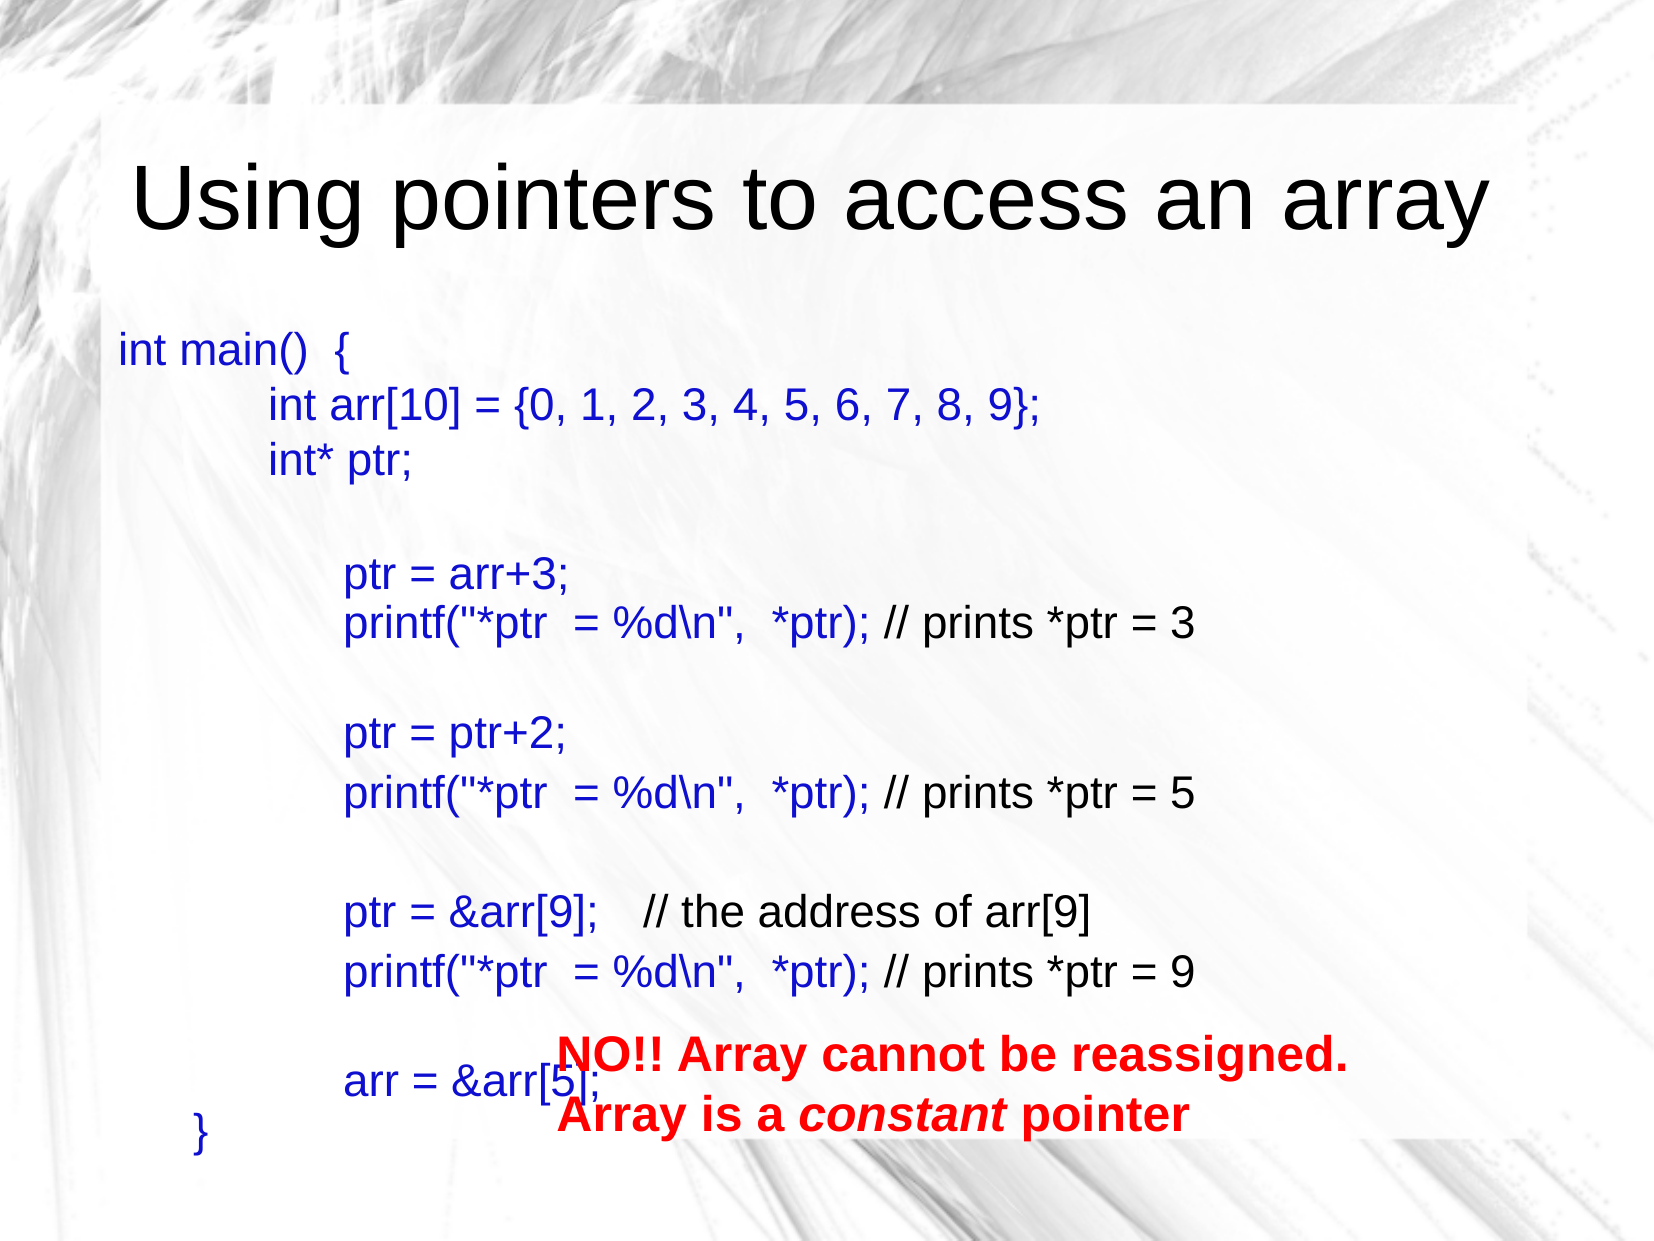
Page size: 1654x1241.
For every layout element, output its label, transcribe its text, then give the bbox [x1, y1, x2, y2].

text_box NO!! Array cannot be reassigned. Array is a constant pointer [541, 1013, 1395, 1149]
title Using pointers to access an array [118, 93, 1506, 293]
picture [0, 0, 1654, 1241]
list int main() { int arr[10] = {0, 1, 2, 3, 4, 5, 6, 7, 8, 9}; int* ptr; ptr = arr+3; printf("*ptr = %d\n", *ptr); // prints *ptr = 3 ptr = ptr+2; printf("*ptr = %d\n", *ptr); // prints *ptr = 5 ptr = &arr[9]; // the address of arr[9] printf("*ptr = %d\n", *ptr); // prints *ptr = 9 arr = &arr[5]; } [118, 319, 1571, 1086]
